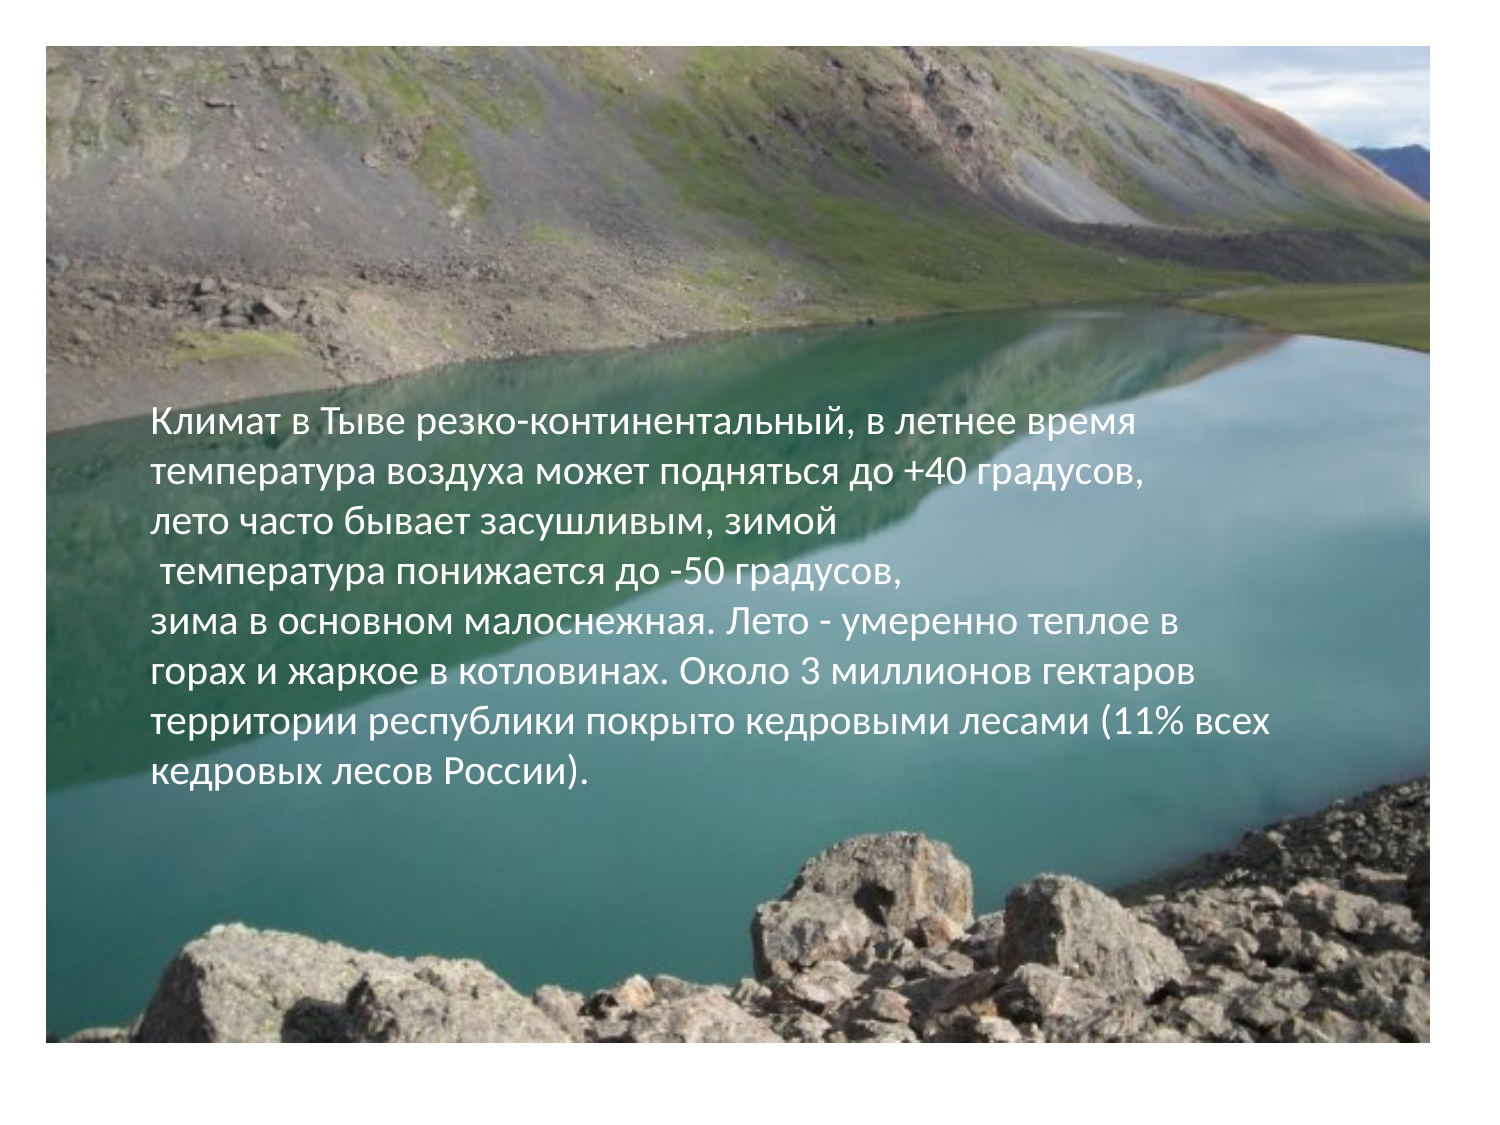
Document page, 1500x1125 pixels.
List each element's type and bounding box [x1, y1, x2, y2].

list [46, 46, 1430, 1043]
